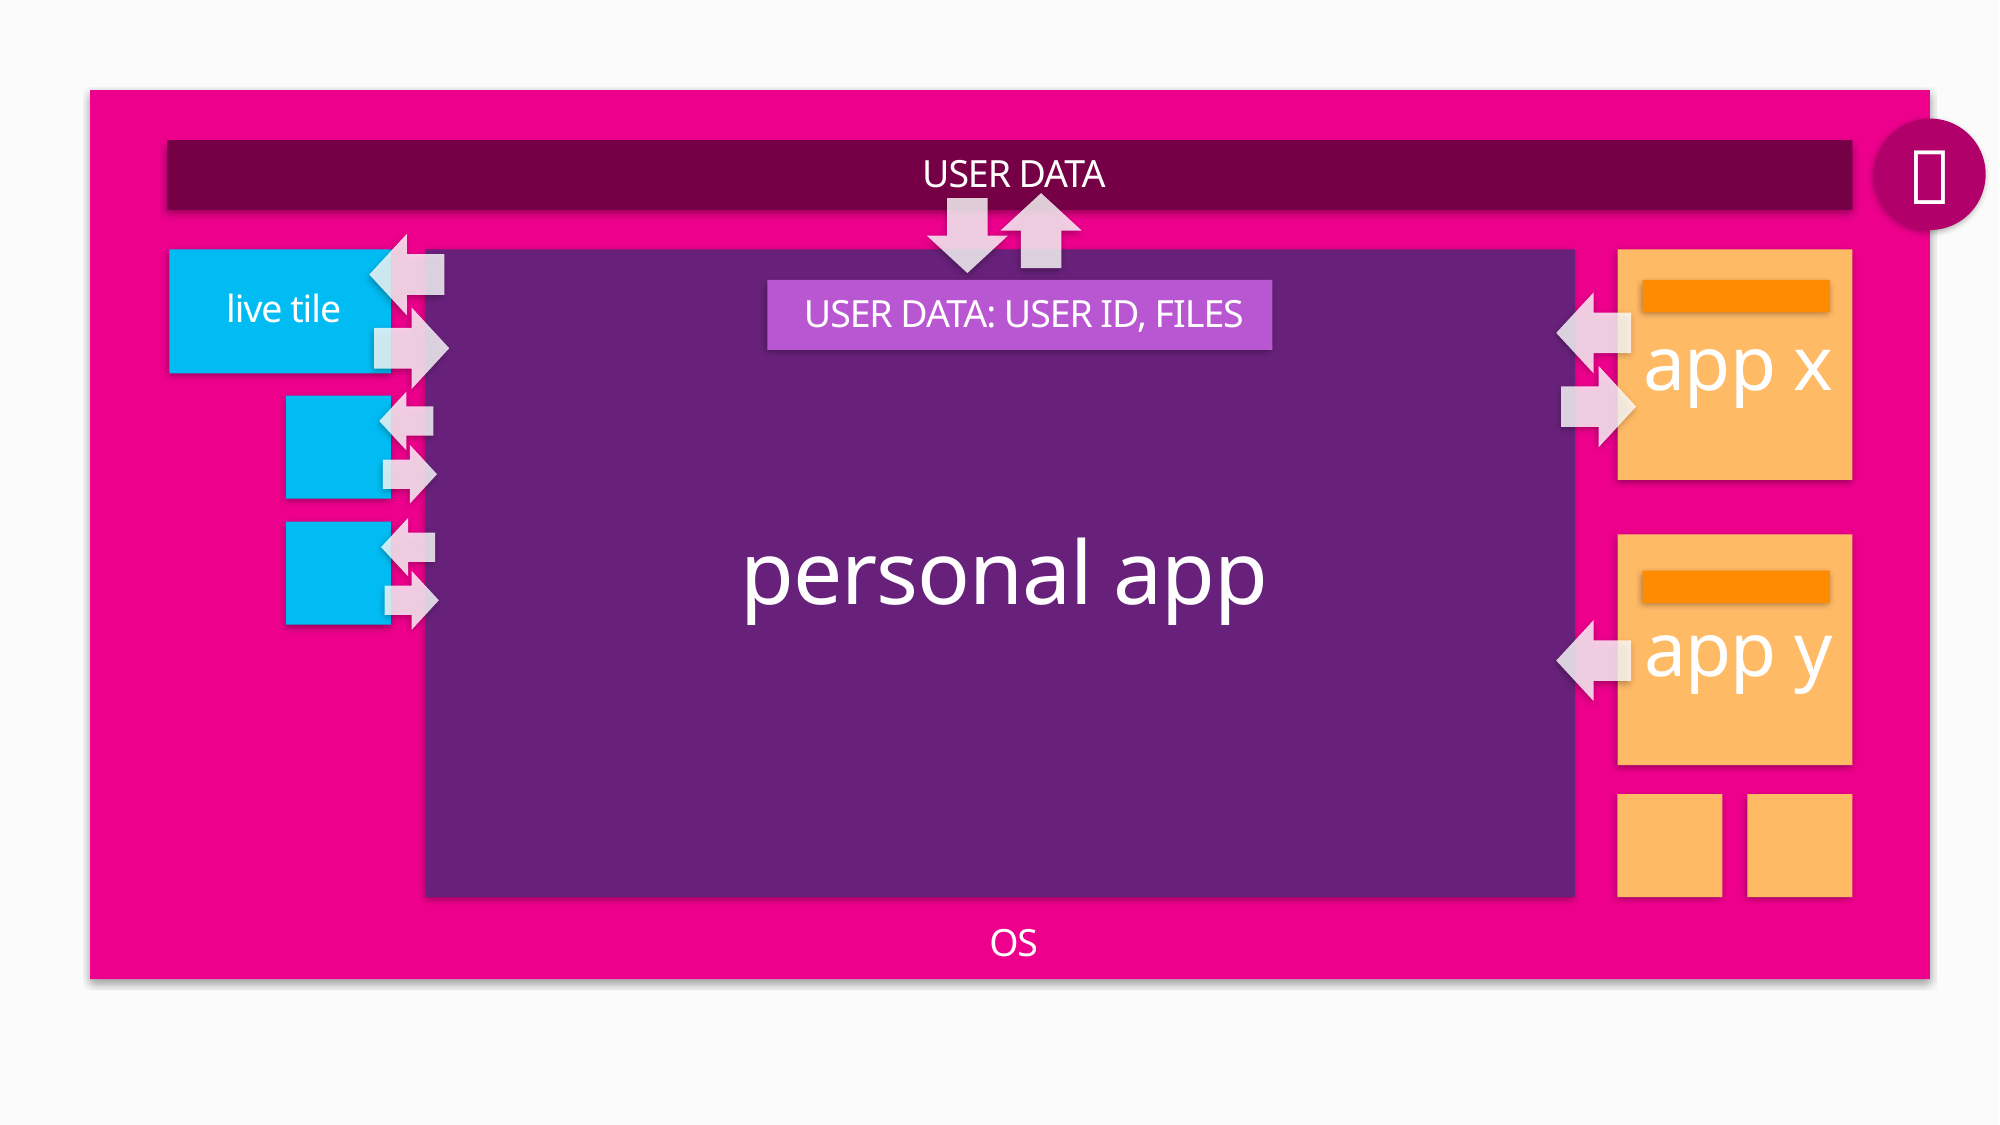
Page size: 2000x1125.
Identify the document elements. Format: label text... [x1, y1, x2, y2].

text_box [1642, 570, 1831, 604]
text_box OS [89, 89, 1931, 980]
text_box live tile [168, 249, 388, 374]
text_box 👶 [1873, 117, 1987, 231]
text_box [1555, 619, 1632, 702]
text_box [285, 521, 392, 625]
text_box app x [1617, 249, 1853, 481]
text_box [353, 544, 467, 603]
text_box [926, 192, 1082, 274]
text_box [1642, 279, 1831, 313]
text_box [1518, 329, 1674, 410]
text_box [285, 395, 392, 499]
text_box USER DATA [167, 139, 1853, 211]
text_box personal app [425, 249, 1576, 898]
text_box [331, 271, 487, 352]
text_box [351, 418, 465, 477]
text_box [1747, 793, 1853, 898]
text_box app y [1617, 534, 1853, 766]
text_box USER DATA: USER ID, FILES [767, 279, 1273, 351]
text_box [1617, 793, 1723, 898]
